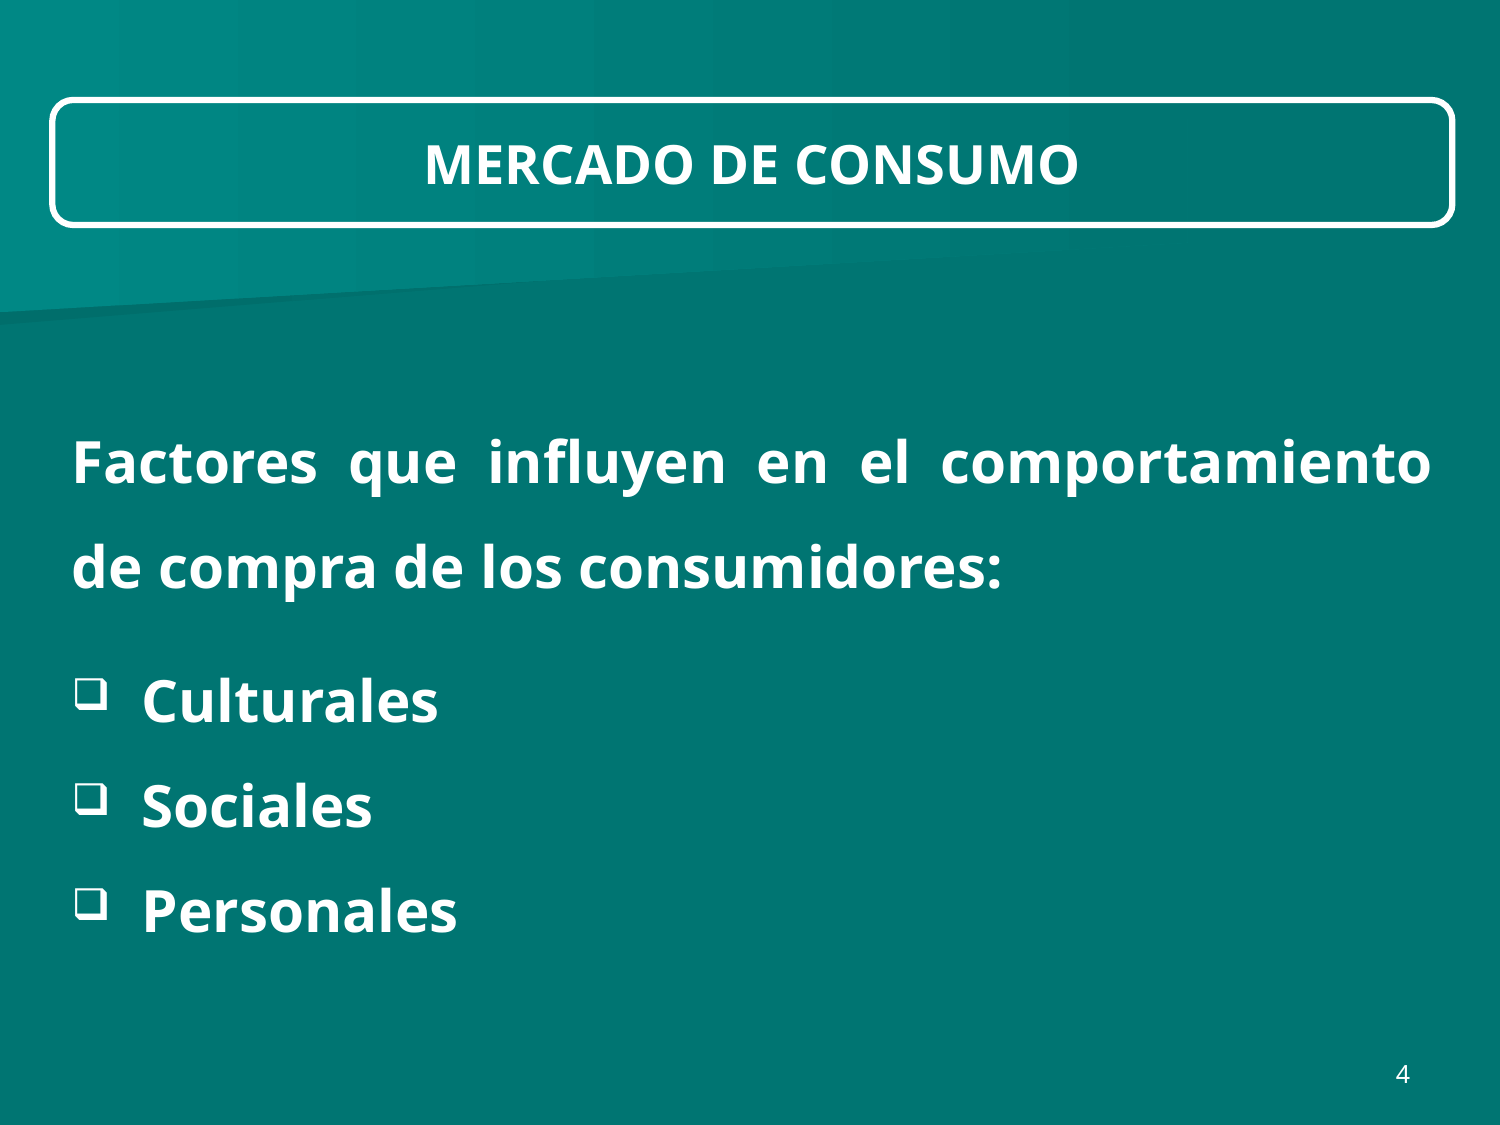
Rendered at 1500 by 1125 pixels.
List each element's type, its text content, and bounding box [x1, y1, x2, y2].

slide_number 4 [1074, 1024, 1426, 1101]
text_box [52, 99, 1453, 955]
